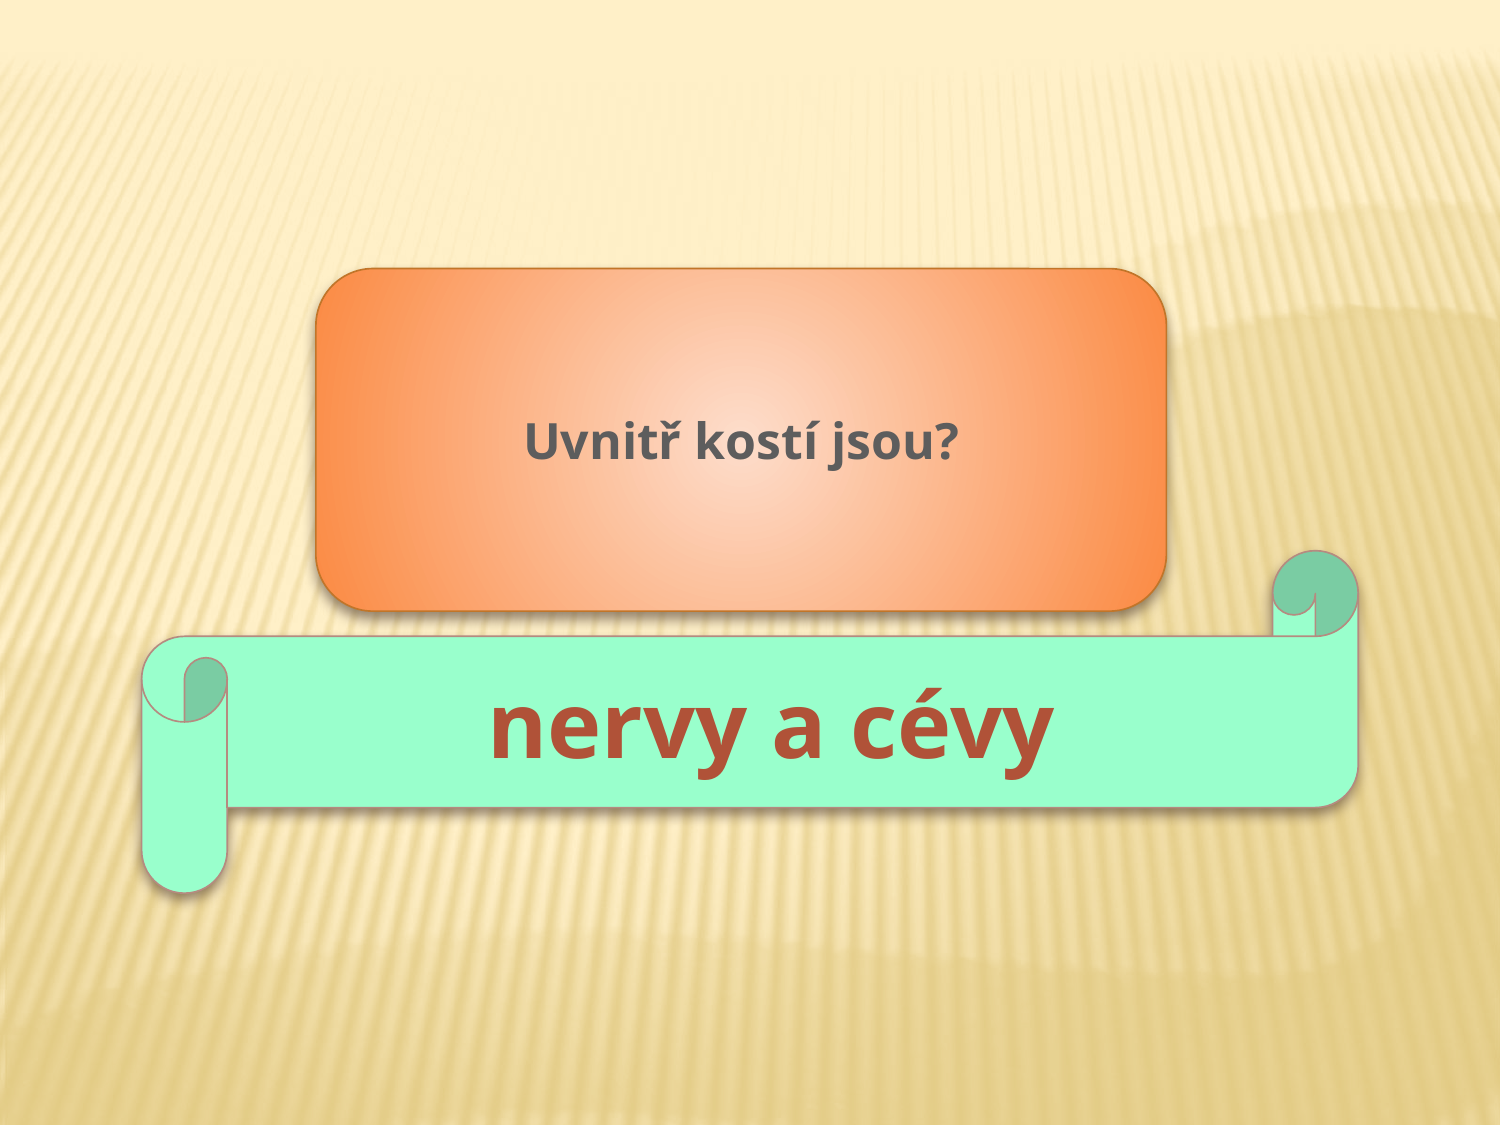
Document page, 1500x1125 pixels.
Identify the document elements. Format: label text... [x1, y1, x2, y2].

text_box Uvnitř kostí jsou? [315, 267, 1168, 612]
text_box nervy a cévy [140, 549, 1360, 895]
